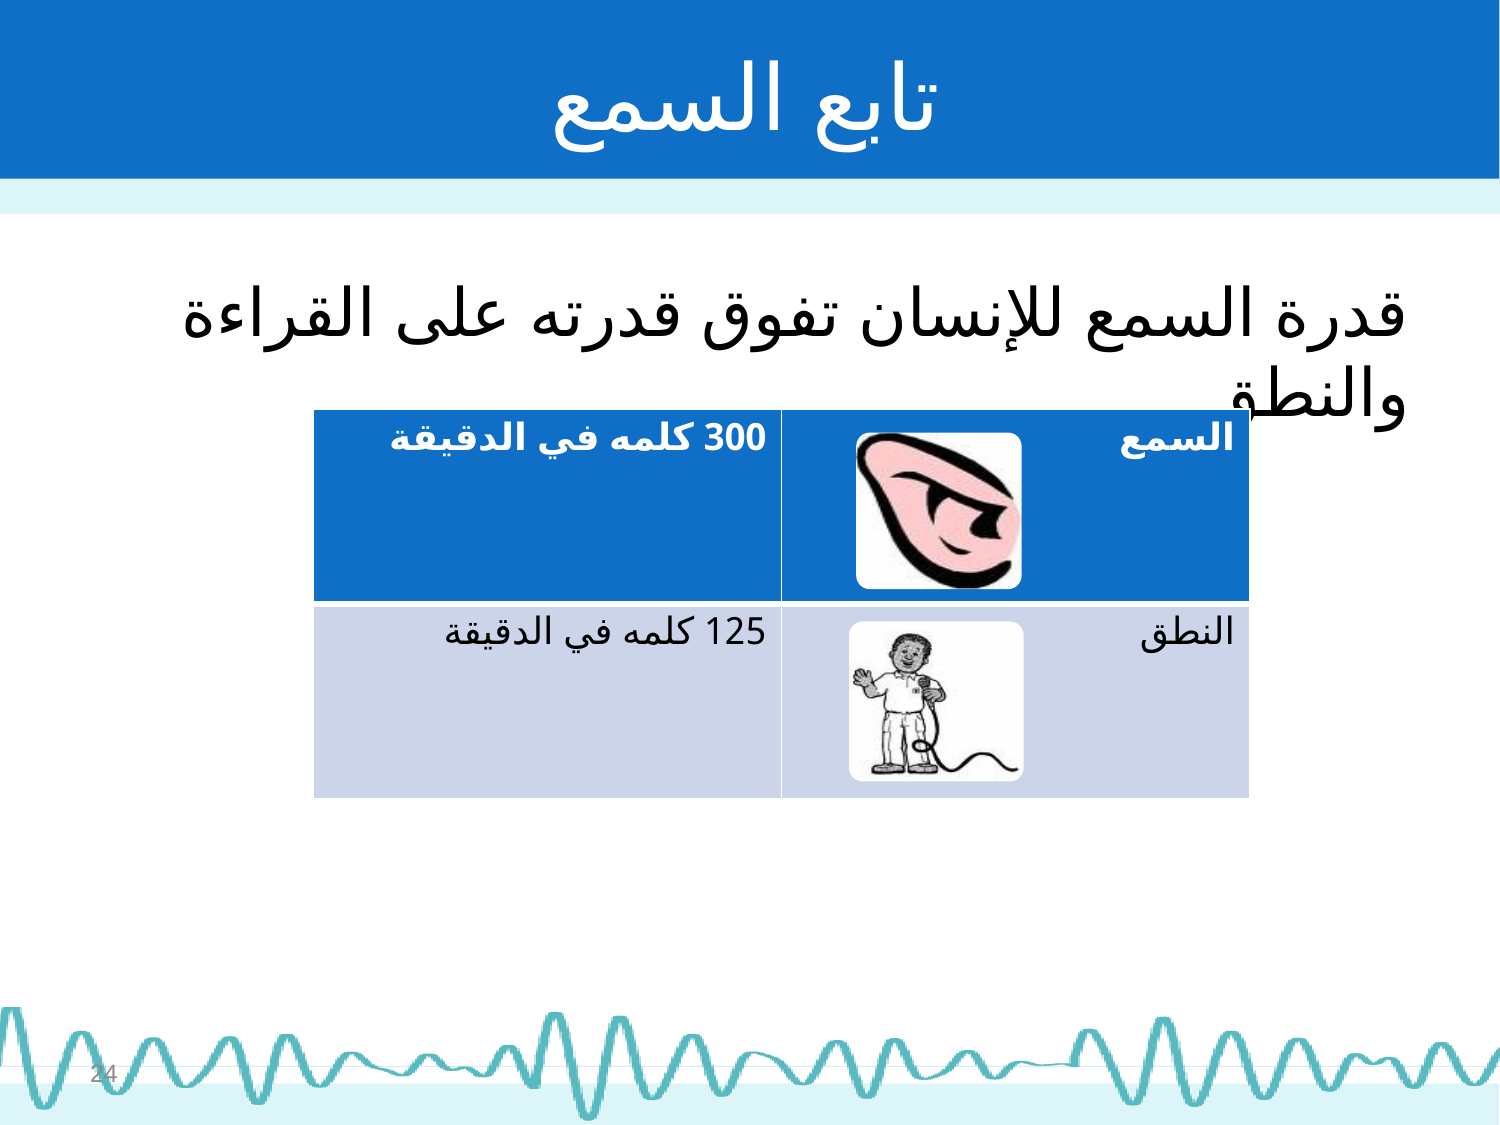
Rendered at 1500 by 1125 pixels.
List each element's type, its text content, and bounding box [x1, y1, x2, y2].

title تابع السمع [70, 0, 1421, 188]
picture [848, 621, 1024, 782]
list قدرة السمع للإنسان تفوق قدرته على القراءة والنطق [75, 262, 1425, 1005]
table_header 300 كلمه في الدقيقة [314, 410, 781, 601]
table_cell 125 كلمه في الدقيقة [314, 607, 781, 798]
table_header السمع [782, 410, 1249, 601]
slide_number 24 [75, 1042, 425, 1103]
picture [855, 432, 1022, 590]
table_cell النطق [782, 607, 1249, 798]
